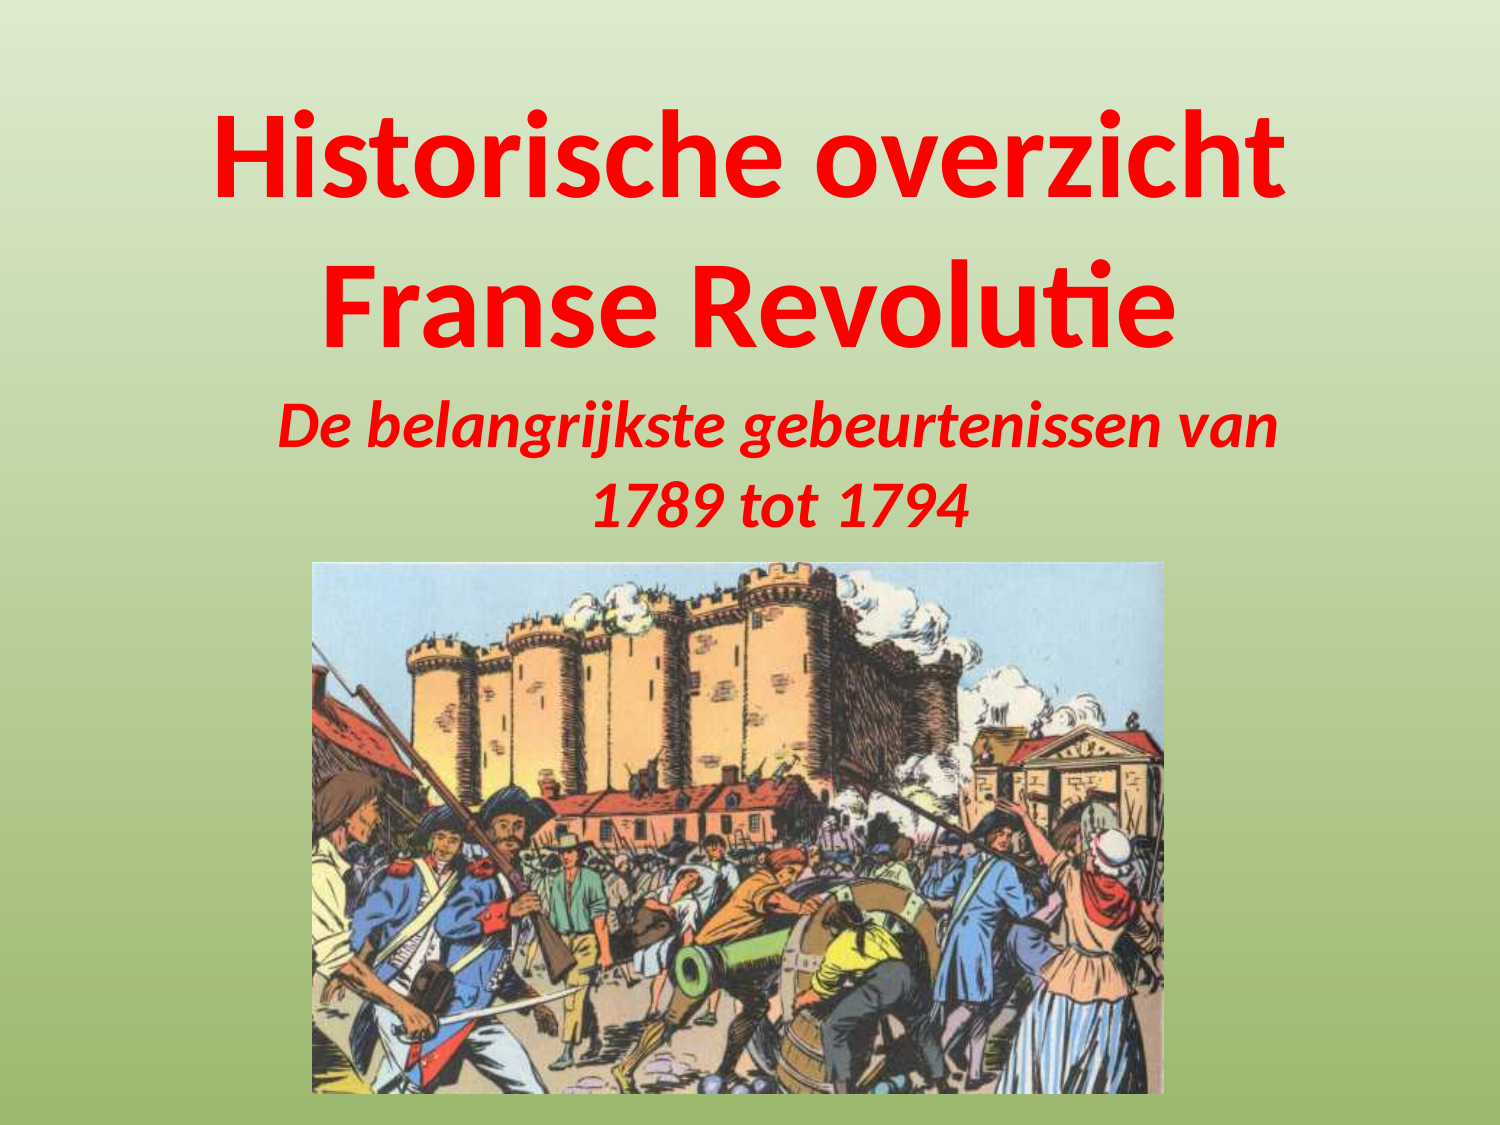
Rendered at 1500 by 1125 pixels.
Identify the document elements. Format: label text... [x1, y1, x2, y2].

picture [312, 562, 1164, 1094]
title Historische overzicht Franse Revolutie [112, 101, 1388, 343]
subtitle De belangrijkste gebeurtenissen van 1789 tot 1794 [253, 373, 1304, 661]
